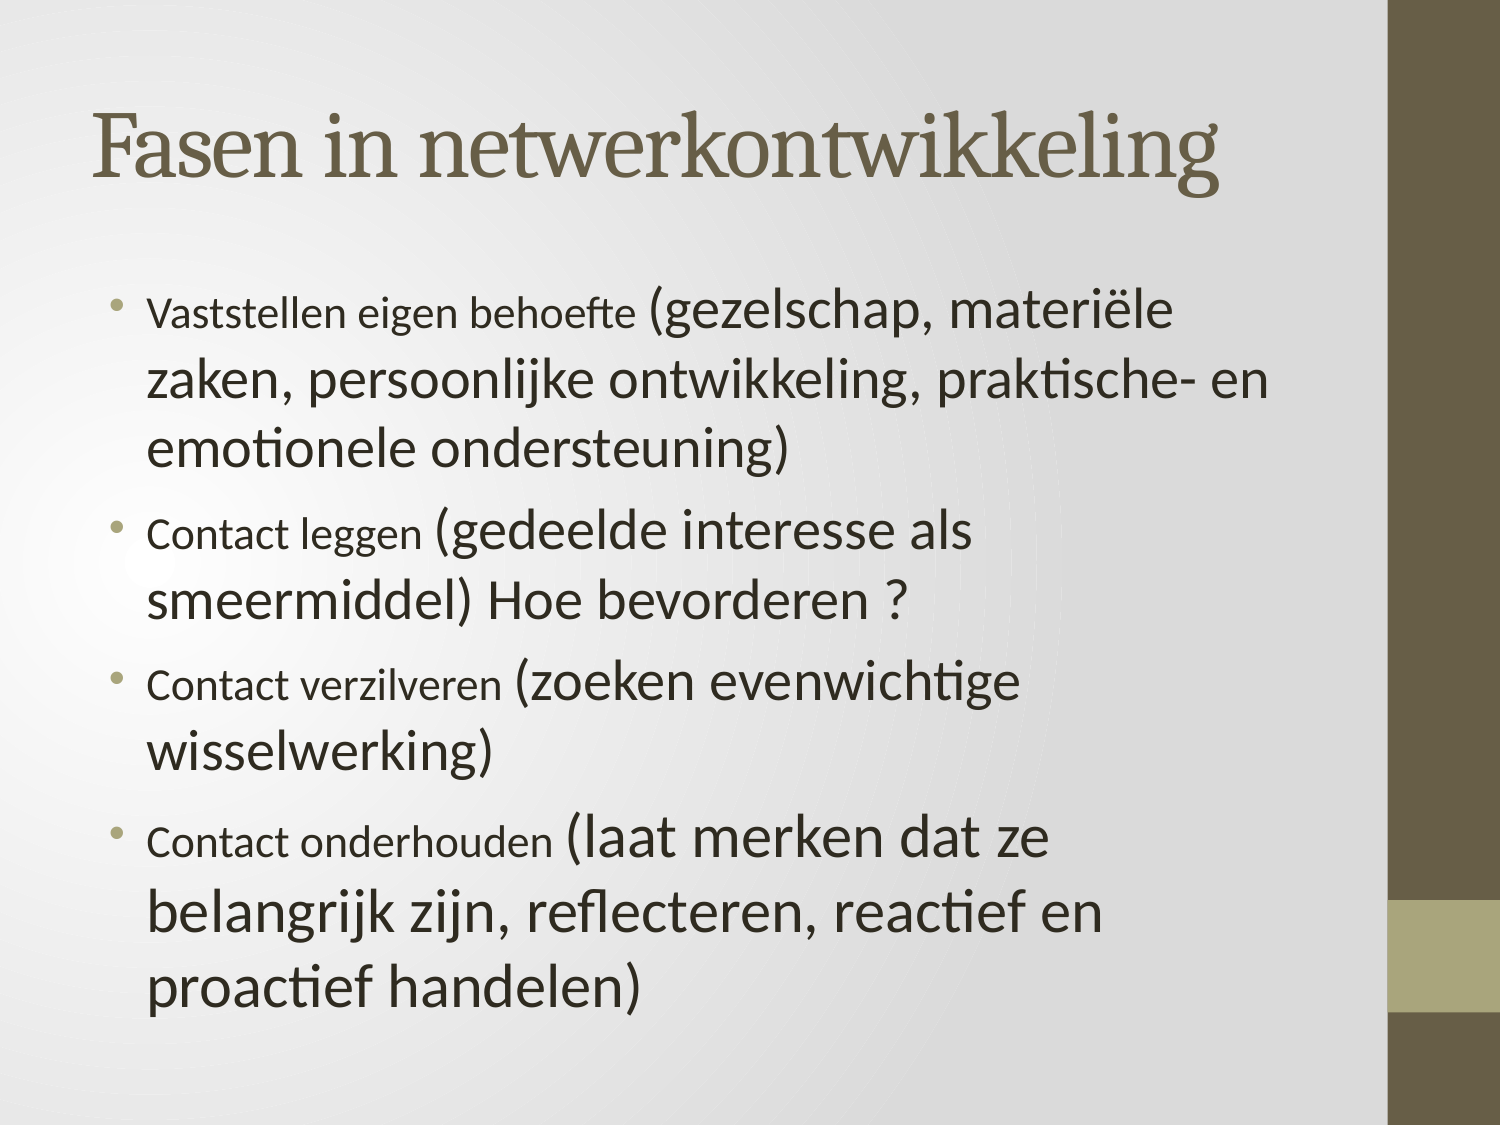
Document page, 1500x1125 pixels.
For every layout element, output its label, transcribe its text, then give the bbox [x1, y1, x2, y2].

list Vaststellen eigen behoefte (gezelschap, materiële zaken, persoonlijke ontwikkeling, praktische- en emotionele ondersteuning) Contact leggen (gedeelde interesse als smeermiddel) Hoe bevorderen ? Contact verzilveren (zoeken evenwichtige wisselwerking) Contact onderhouden (laat merken dat ze belangrijk zijn, reflecteren, reactief en proactief handelen) [75, 262, 1325, 1050]
title Fasen in netwerkontwikkeling [75, 45, 1325, 233]
